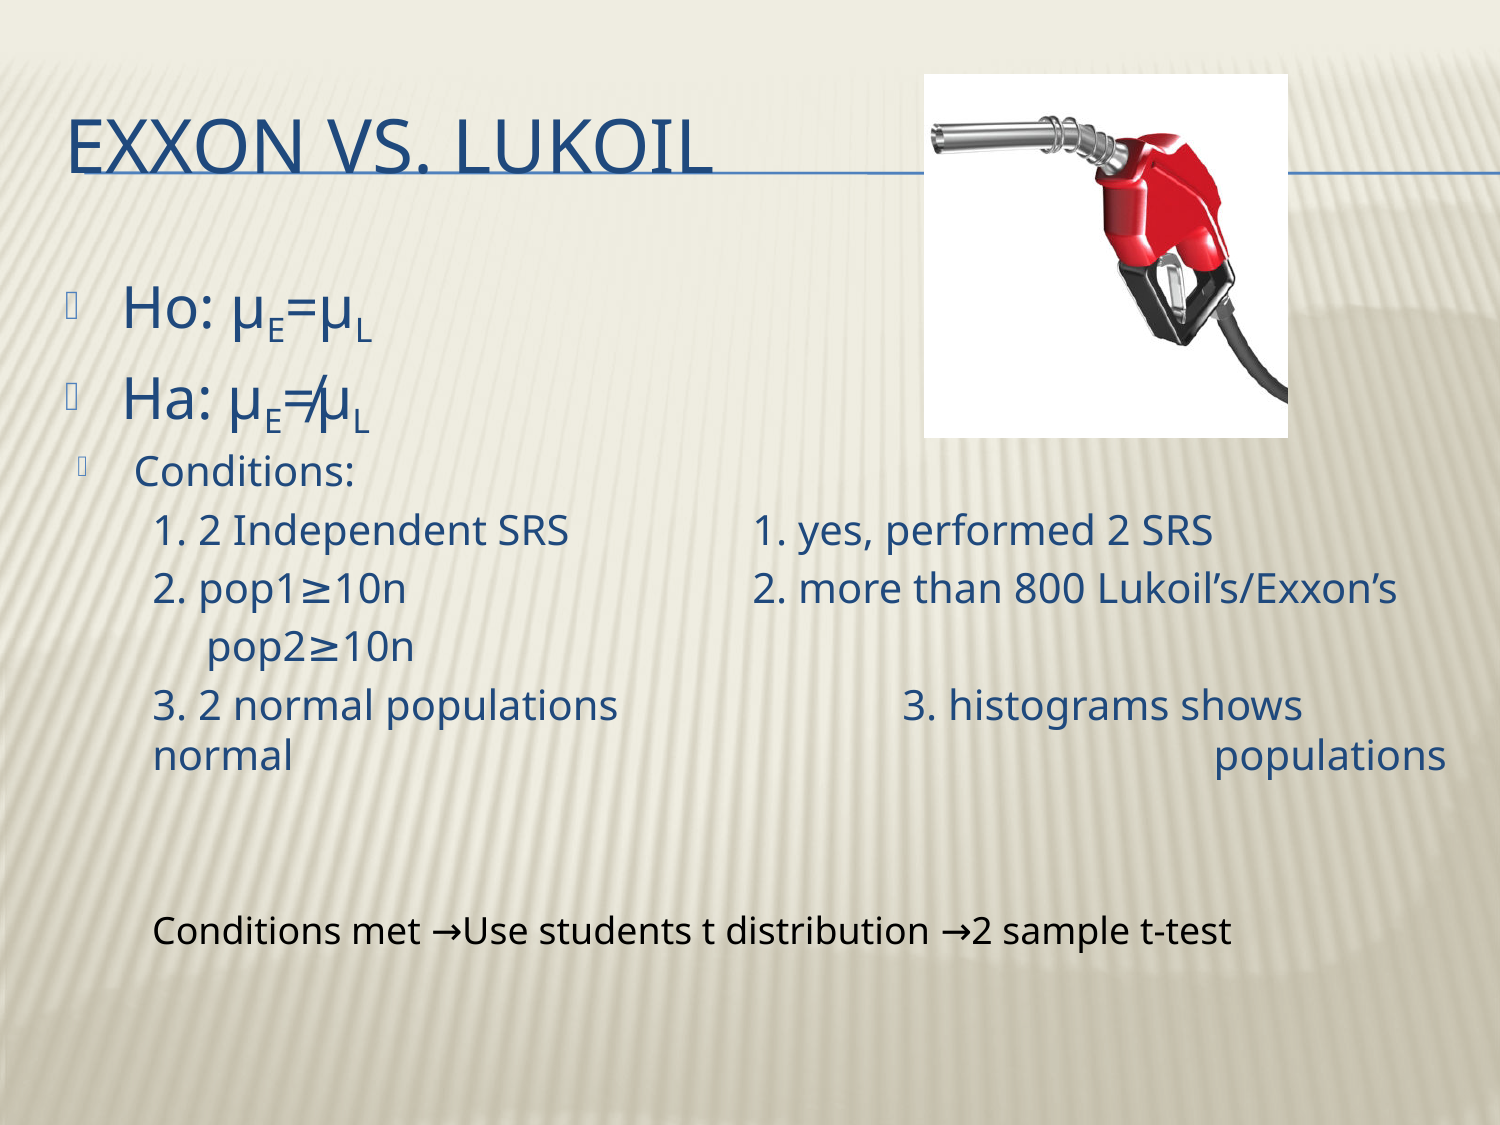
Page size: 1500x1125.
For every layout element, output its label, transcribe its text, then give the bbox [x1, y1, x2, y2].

list Ho: µE=µL Ha: µE≠µL [50, 262, 738, 1038]
title Exxon vs. lukoil [49, 75, 922, 213]
title Exxon vs. lukoil [1290, 75, 1475, 213]
picture [924, 74, 1288, 438]
text_box Conditions met →Use students t distribution →2 sample t-test [137, 899, 1350, 960]
list Conditions: 1. 2 Independent SRS 1. yes, performed 2 SRS 2. pop1≥10n 2. more than 800 Lukoil’s/Exxon’s pop2≥10n 3. 2 normal populations 3. histograms shows normal populations [62, 437, 1463, 900]
